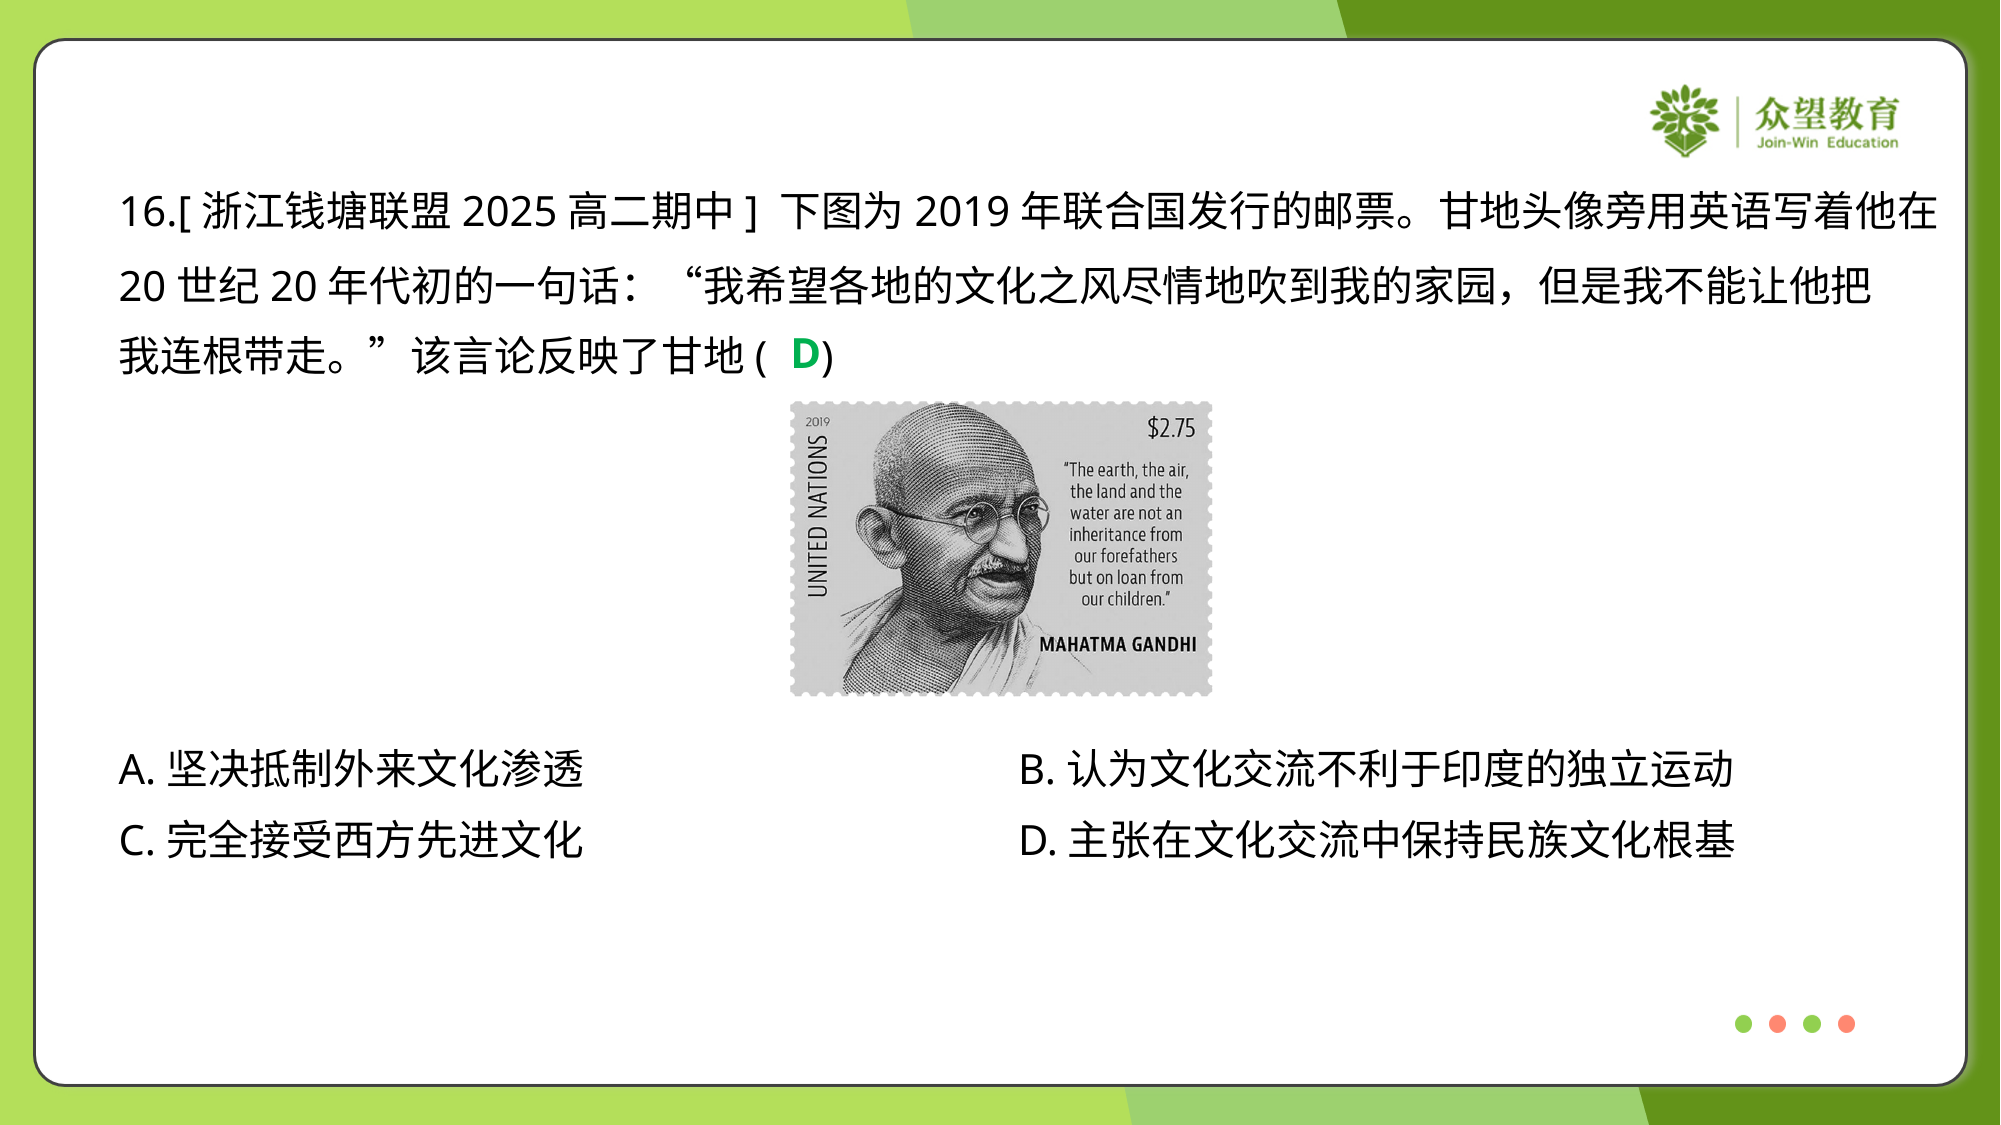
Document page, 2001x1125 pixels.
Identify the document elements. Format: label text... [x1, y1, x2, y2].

text_box D [774, 306, 838, 371]
picture [0, 0, 2000, 1125]
text_box A.坚决抵制外来文化渗透 B.认为文化交流不利于印度的独立运动 C.完全接受西方先进文化 D.主张在文化交流中保持民族文化根基 [118, 717, 1883, 857]
text_box 16.[浙江钱塘联盟2025高二期中] 下图为2019年联合国发行的邮票。甘地头像旁用英语写着他在 20世纪20年代初的一句话：“我希望各地的文化之风尽情地吹到我的家园，但是我不能让他把 我连根带走。”该言论反映了甘地( ) [118, 159, 1883, 373]
